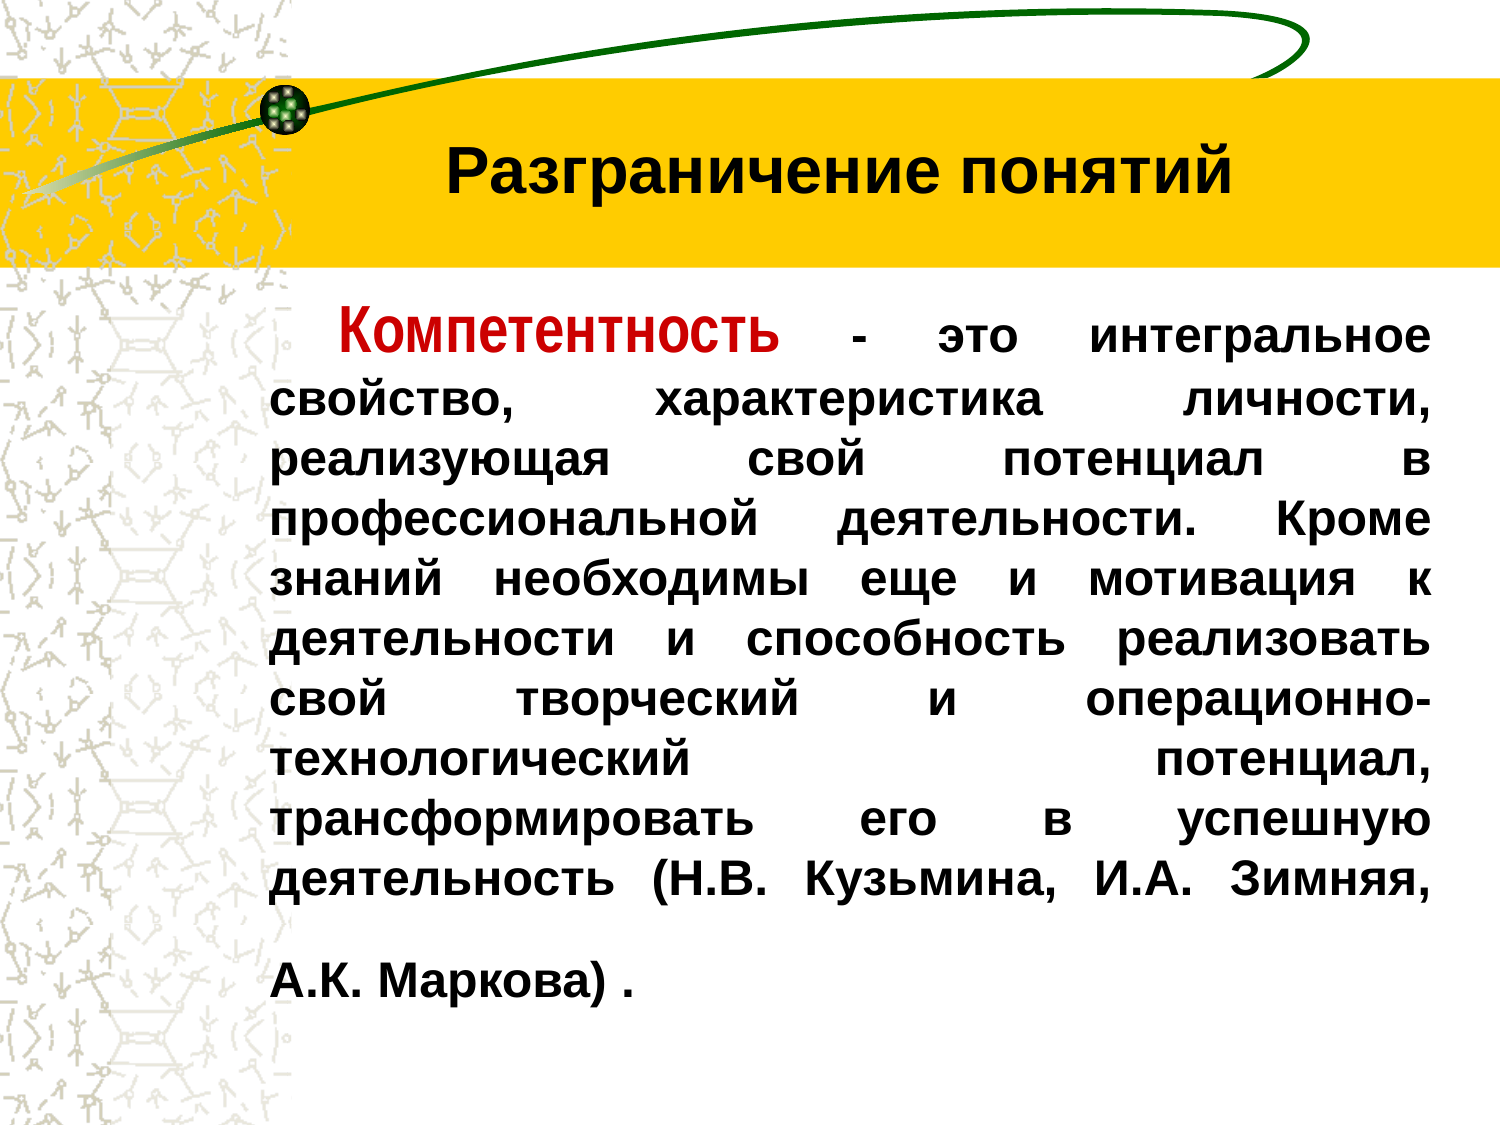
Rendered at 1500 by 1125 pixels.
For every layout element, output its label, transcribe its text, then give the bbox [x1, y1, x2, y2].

picture [0, 0, 292, 1125]
title Компетентность - это интегральное свойство, характеристика личности, реализующая свой потенциал в профессиональной деятельности. Кроме знаний необходимы еще и мотивация к деятельности и способность реализовать свой творческий и операционно-технологический потенциал, трансформировать его в успешную деятельность (Н.В. Кузьмина, И.А. Зимняя, А.К. Маркова) . [253, 255, 1448, 906]
text_box Разграничение понятий [430, 125, 1436, 217]
